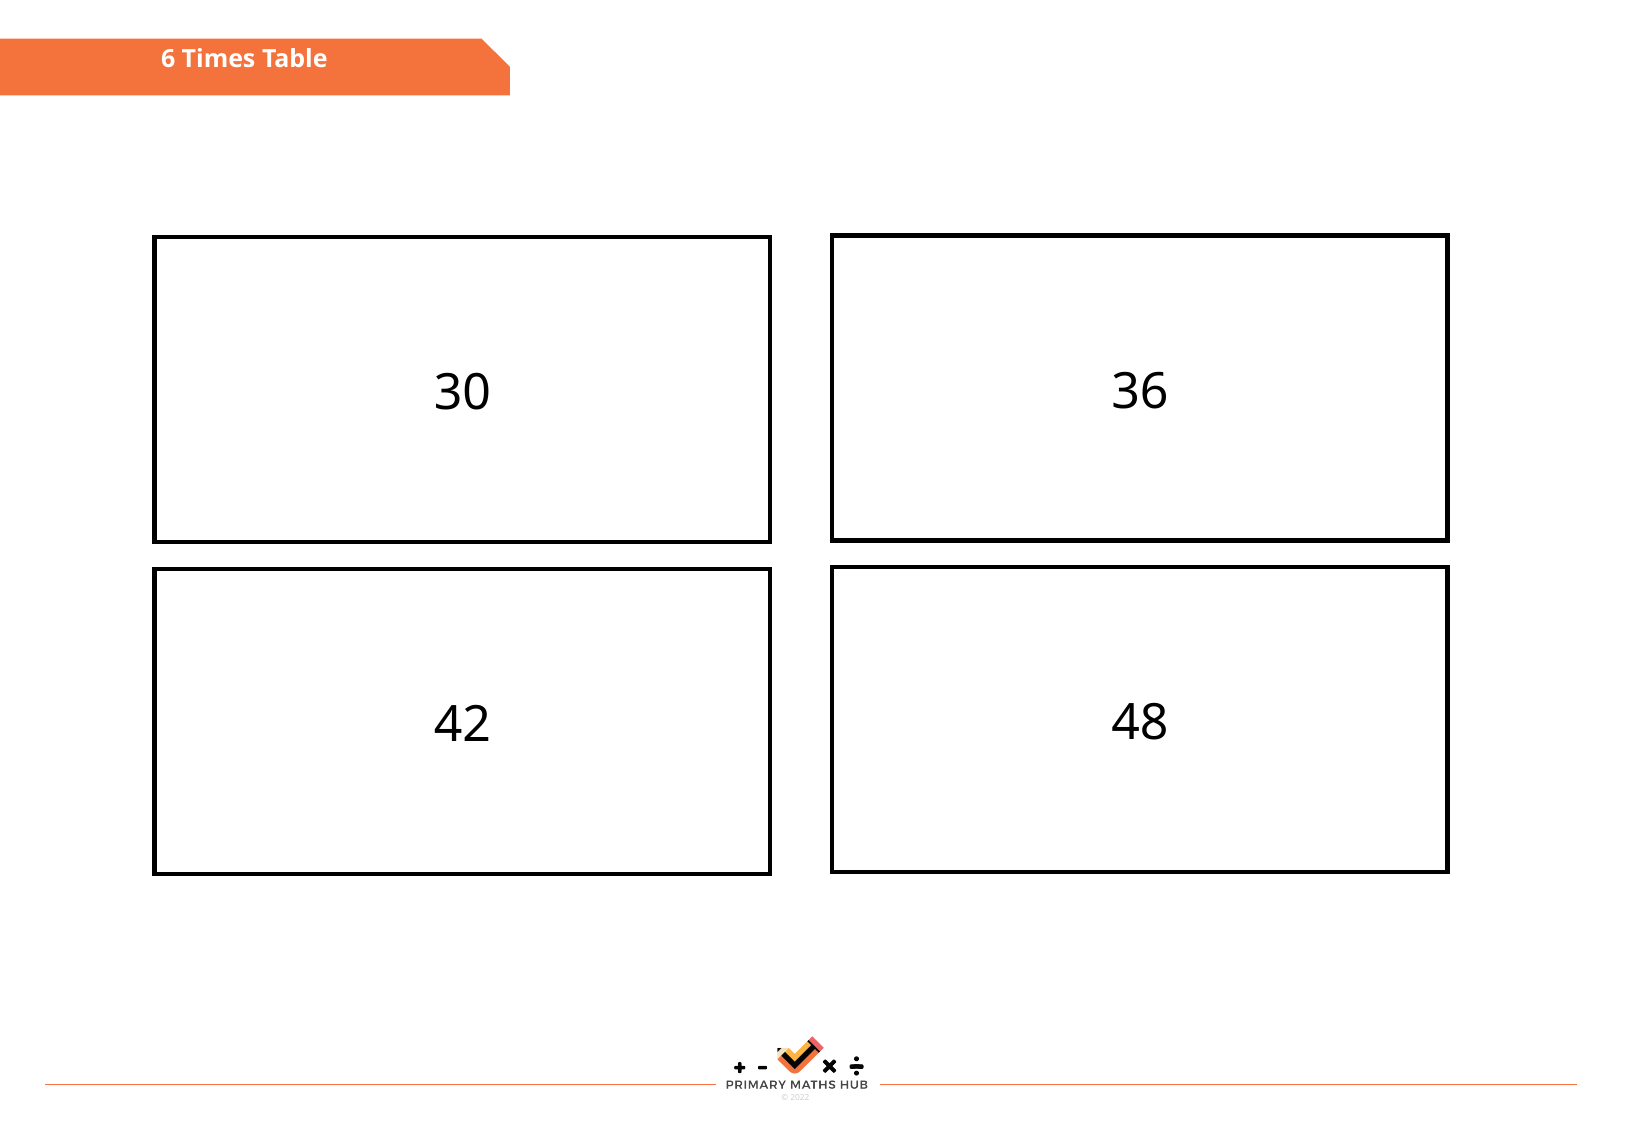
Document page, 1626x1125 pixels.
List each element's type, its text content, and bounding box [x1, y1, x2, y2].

text_box 48 [831, 566, 1449, 873]
text_box © 2022 [720, 1084, 870, 1110]
picture [722, 1034, 872, 1094]
text_box 30 [153, 236, 771, 543]
text_box 42 [153, 568, 771, 875]
text_box 36 [831, 234, 1449, 542]
text_box 6 Times Table [0, 37, 511, 97]
